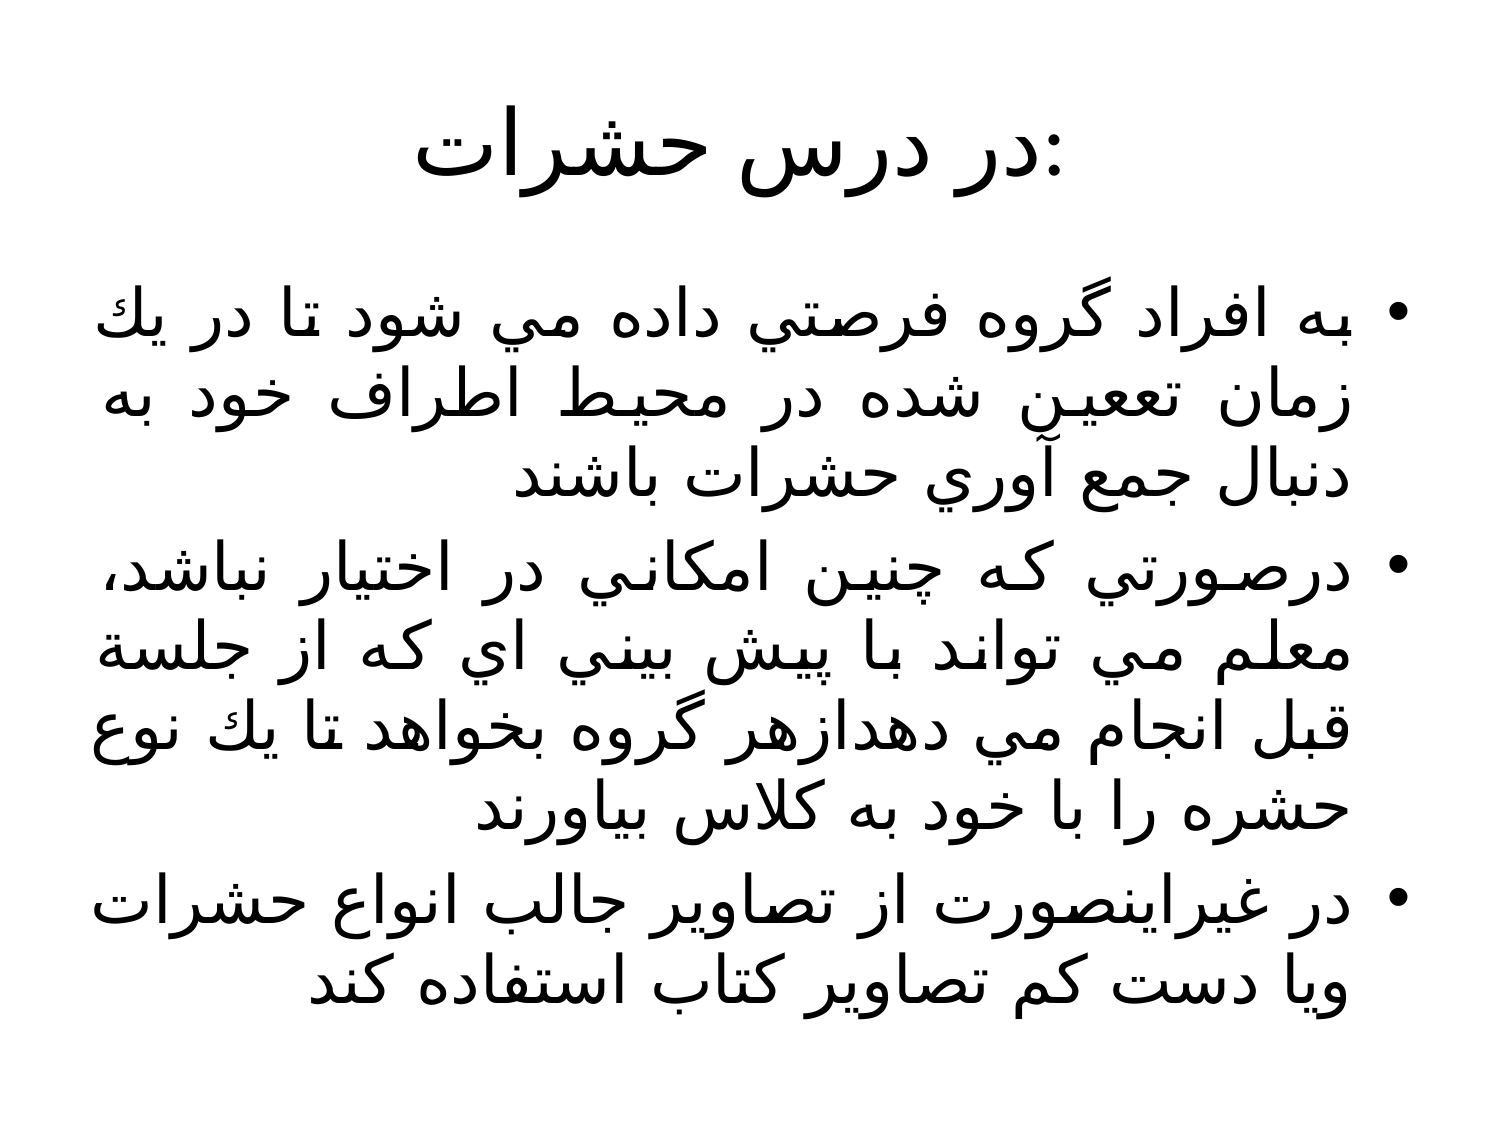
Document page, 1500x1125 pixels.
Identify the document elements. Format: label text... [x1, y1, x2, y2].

title در درس حشرات: [75, 45, 1425, 233]
list به افراد گروه فرصتي داده مي شود تا در يك زمان تععين شده در محيط اطراف خود به دنبال جمع آوري حشرات باشند درصورتي كه چنين امكاني در اختيار نباشد، معلم مي تواند با پيش بيني اي كه از جلسة قبل انجام مي دهدازهر گروه بخواهد تا يك نوع حشره را با خود به كلاس بياورند در غيراينصورت از تصاوير جالب انواع حشرات ويا دست كم تصاوير كتاب استفاده كند [75, 262, 1425, 1005]
